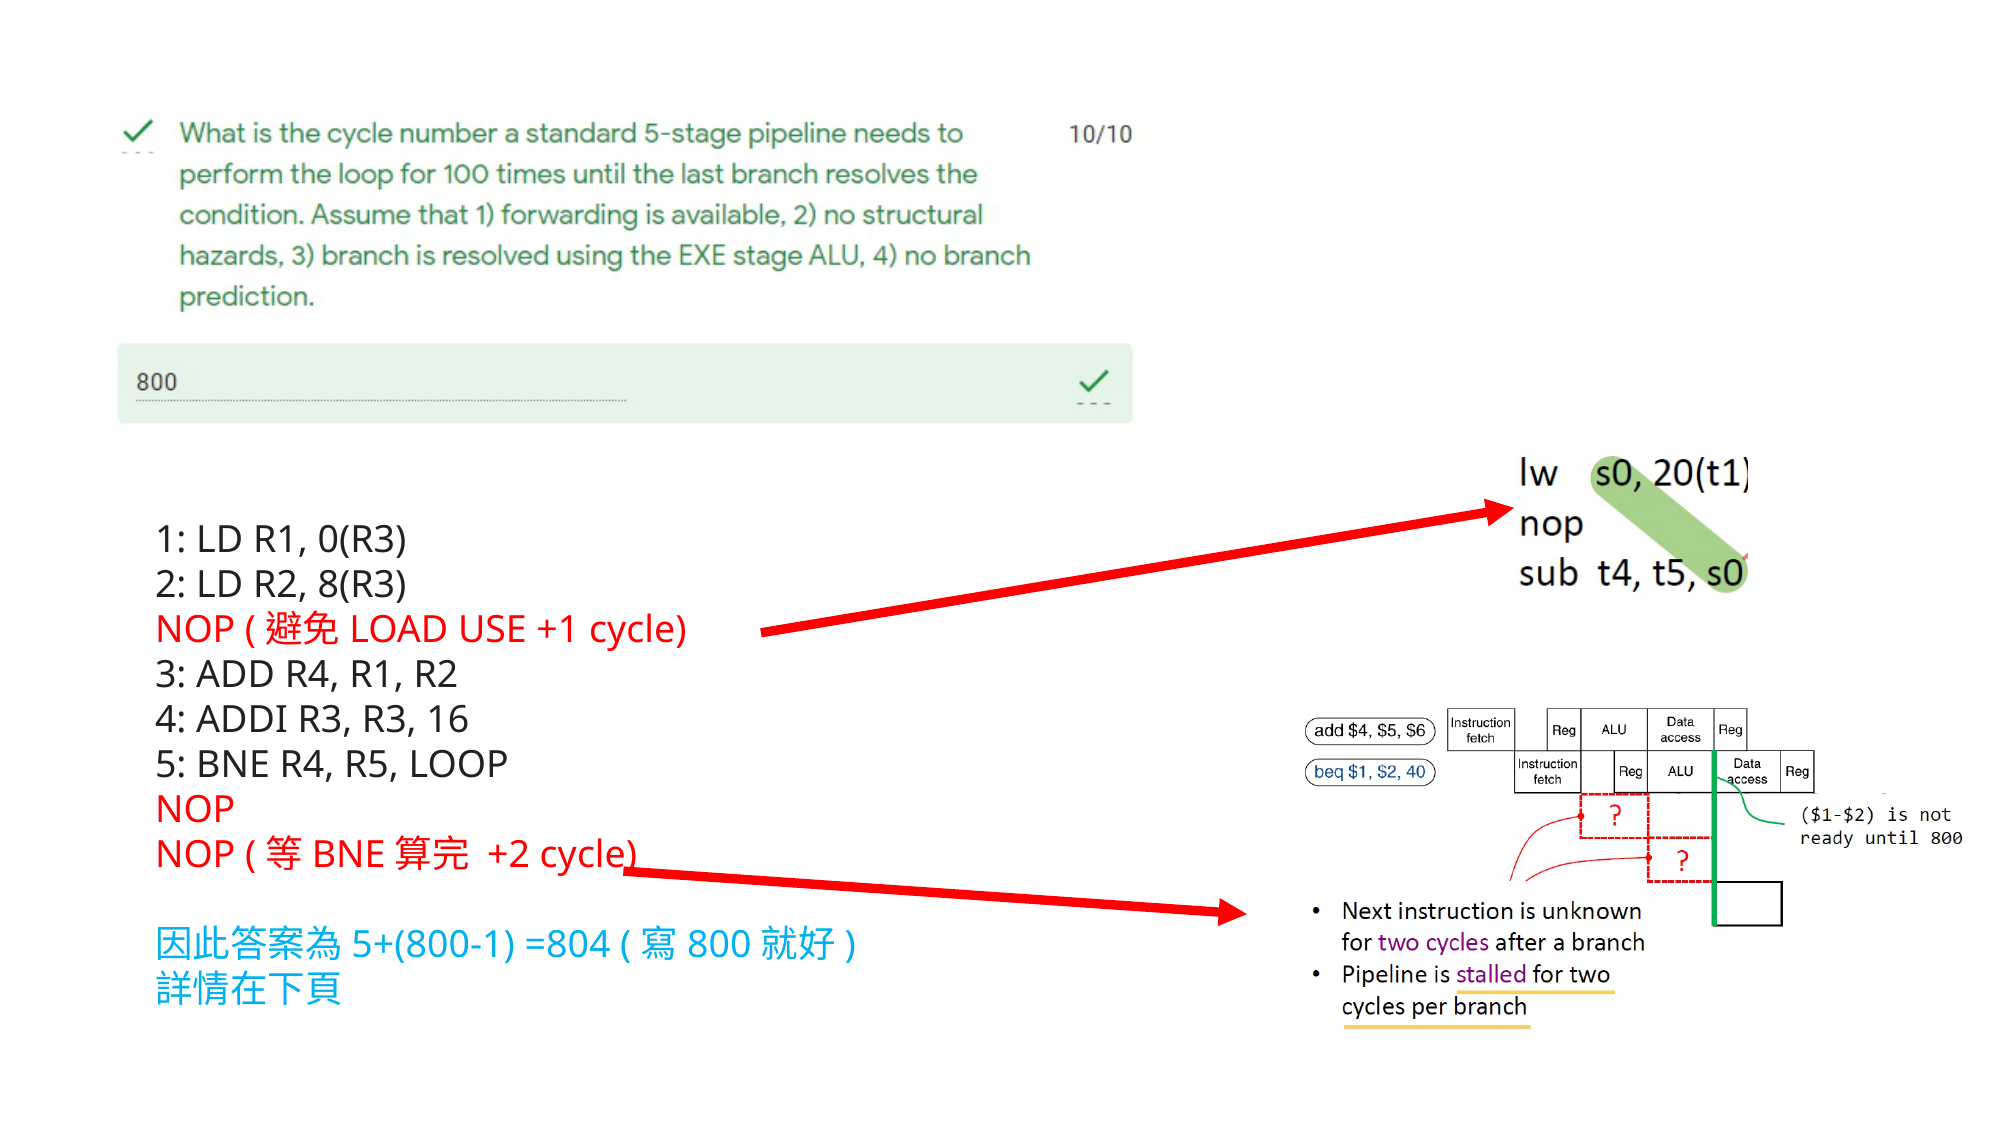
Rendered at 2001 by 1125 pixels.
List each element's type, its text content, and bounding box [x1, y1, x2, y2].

picture [99, 91, 1155, 480]
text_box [760, 507, 1515, 633]
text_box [623, 871, 1247, 914]
picture [1484, 455, 1748, 602]
text_box 1: LD R1, 0(R3) 2: LD R2, 8(R3) NOP (避免LOAD USE +1 cycle) 3: ADD R4, R1, R2 4: ADDI R3, R3, 16 5: BNE R4, R5, LOOP NOP NOP (等BNE算完 +2 cycle) 因此答案為5+(800-1) =804 (寫800就好) 詳情在下頁 [140, 507, 1141, 1018]
picture [1283, 692, 1987, 1050]
